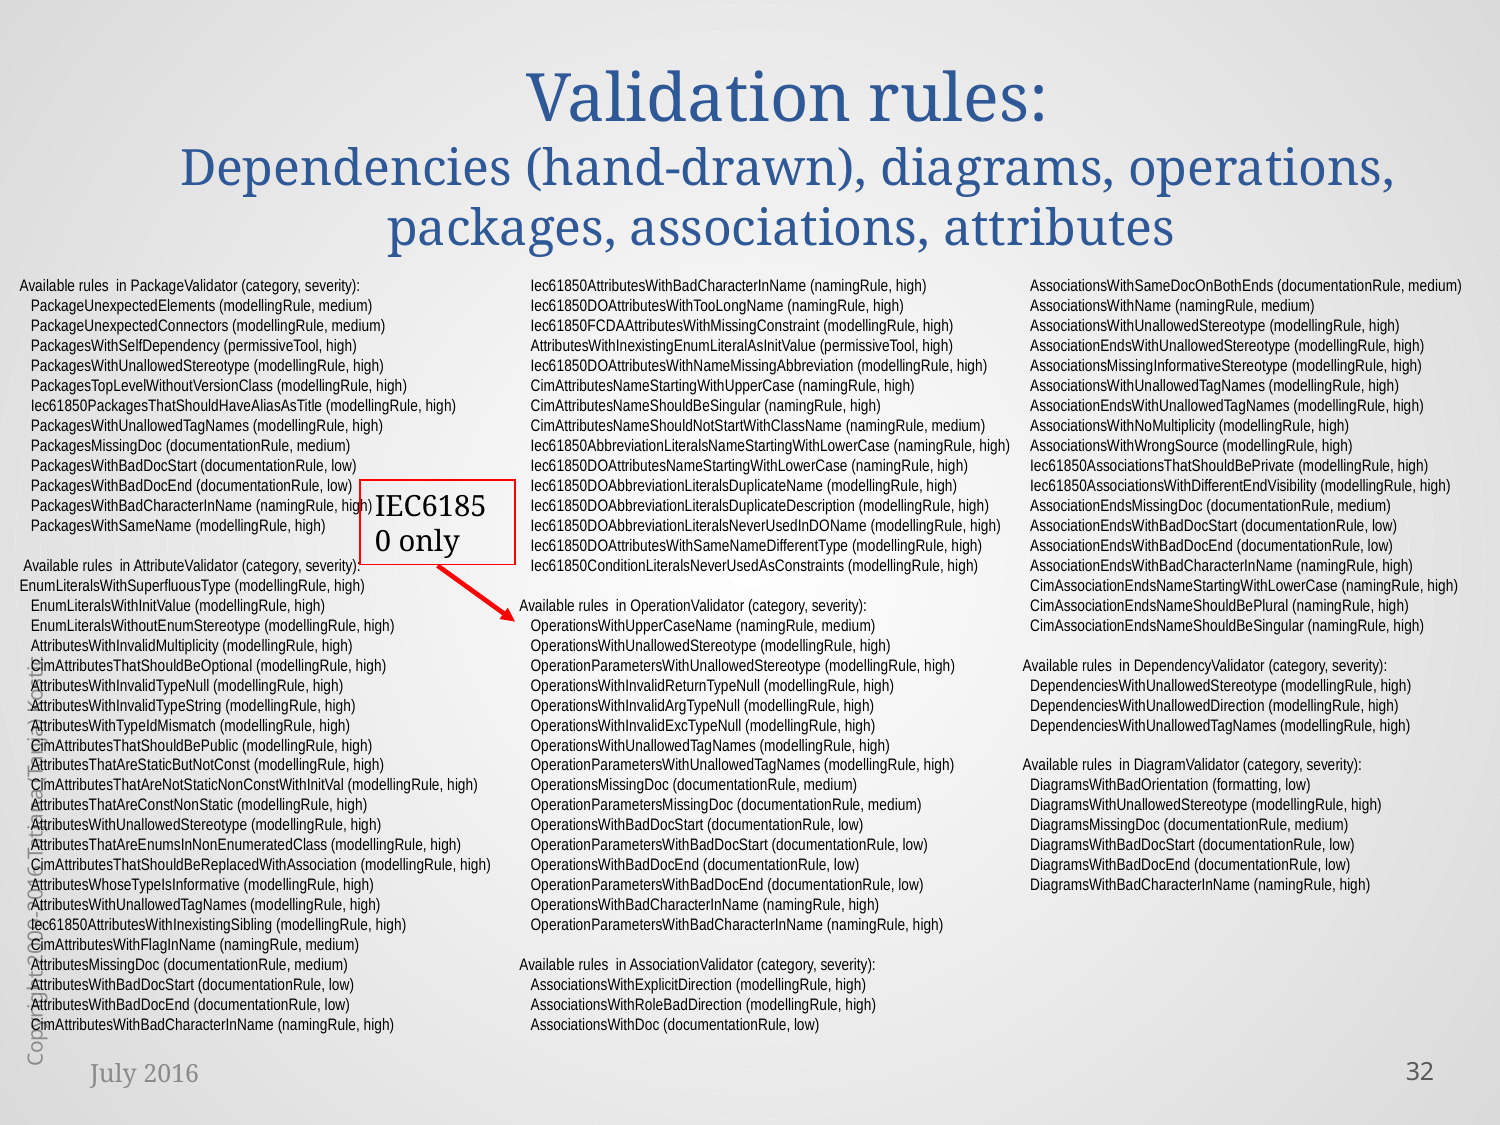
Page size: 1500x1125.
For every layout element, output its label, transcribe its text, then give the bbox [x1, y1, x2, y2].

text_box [359, 479, 516, 622]
footer Copyright 2009-2016 Tatjana (Tanja) Kostic [18, 621, 54, 1101]
slide_number 32 [1401, 1042, 1494, 1103]
title Validation rules: Dependencies (hand-drawn), diagrams, operations, packages, associations, attributes [75, 0, 1500, 263]
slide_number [75, 1042, 313, 1103]
text_box Available rules in PackageValidator (category, severity): PackageUnexpectedElements (modellingRule, medium) PackageUnexpectedConnectors (modellingRule, medium) PackagesWithSelfDependency (permissiveTool, high) PackagesWithUnallowedStereotype (modellingRule, high) PackagesTopLevelWithoutVersionClass (modellingRule, high) Iec61850PackagesThatShouldHaveAliasAsTitle (modellingRule, high) PackagesWithUnallowedTagNames (modellingRule, high) PackagesMissingDoc (documentationRule, medium) PackagesWithBadDocStart (documentationRule, low) PackagesWithBadDocEnd (documentationRule, low) PackagesWithBadCharacterInName (namingRule, high) PackagesWithSameName (modellingRule, high) Available rules in AttributeValidator (category, severity): EnumLiteralsWithSuperfluousType (modellingRule, high) EnumLiteralsWithInitValue (modellingRule, high) EnumLiteralsWithoutEnumStereotype (modellingRule, high) AttributesWithInvalidMultiplicity (modellingRule, high) CimAttributesThatShouldBeOptional (modellingRule, high) AttributesWithInvalidTypeNull (modellingRule, high) AttributesWithInvalidTypeString (modellingRule, high) AttributesWithTypeIdMismatch (modellingRule, high) CimAttributesThatShouldBePublic (modellingRule, high) AttributesThatAreStaticButNotConst (modellingRule, high) CimAttributesThatAreNotStaticNonConstWithInitVal (modellingRule, high) AttributesThatAreConstNonStatic (modellingRule, high) AttributesWithUnallowedStereotype (modellingRule, high) AttributesThatAreEnumsInNonEnumeratedClass (modellingRule, high) CimAttributesThatShouldBeReplacedWithAssociation (modellingRule, high) AttributesWhoseTypeIsInformative (modellingRule, high) AttributesWithUnallowedTagNames (modellingRule, high) Iec61850AttributesWithInexistingSibling (modellingRule, high) CimAttributesWithFlagInName (namingRule, medium) AttributesMissingDoc (documentationRule, medium) AttributesWithBadDocStart (documentationRule, low) AttributesWithBadDocEnd (documentationRule, low) CimAttributesWithBadCharacterInName (namingRule, high) Iec61850AttributesWithBadCharacterInName (namingRule, high) Iec61850DOAttributesWithTooLongName (namingRule, high) Iec61850FCDAAttributesWithMissingConstraint (modellingRule, high) AttributesWithInexistingEnumLiteralAsInitValue (permissiveTool, high) Iec61850DOAttributesWithNameMissingAbbreviation (modellingRule, high) CimAttributesNameStartingWithUpperCase (namingRule, high) CimAttributesNameShouldBeSingular (namingRule, high) CimAttributesNameShouldNotStartWithClassName (namingRule, medium) Iec61850AbbreviationLiteralsNameStartingWithLowerCase (namingRule, high) Iec61850DOAttributesNameStartingWithLowerCase (namingRule, high) Iec61850DOAbbreviationLiteralsDuplicateName (modellingRule, high) Iec61850DOAbbreviationLiteralsDuplicateDescription (modellingRule, high) Iec61850DOAbbreviationLiteralsNeverUsedInDOName (modellingRule, high) Iec61850DOAttributesWithSameNameDifferentType (modellingRule, high) Iec61850ConditionLiteralsNeverUsedAsConstraints (modellingRule, high) Available rules in OperationValidator (category, severity): OperationsWithUpperCaseName (namingRule, medium) OperationsWithUnallowedStereotype (modellingRule, high) OperationParametersWithUnallowedStereotype (modellingRule, high) OperationsWithInvalidReturnTypeNull (modellingRule, high) OperationsWithInvalidArgTypeNull (modellingRule, high) OperationsWithInvalidExcTypeNull (modellingRule, high) OperationsWithUnallowedTagNames (modellingRule, high) OperationParametersWithUnallowedTagNames (modellingRule, high) OperationsMissingDoc (documentationRule, medium) OperationParametersMissingDoc (documentationRule, medium) OperationsWithBadDocStart (documentationRule, low) OperationParametersWithBadDocStart (documentationRule, low) OperationsWithBadDocEnd (documentationRule, low) OperationParametersWithBadDocEnd (documentationRule, low) OperationsWithBadCharacterInName (namingRule, high) OperationParametersWithBadCharacterInName (namingRule, high) Available rules in AssociationValidator (category, severity): AssociationsWithExplicitDirection (modellingRule, high) AssociationsWithRoleBadDirection (modellingRule, high) AssociationsWithDoc (documentationRule, low) AssociationsWithSameDocOnBothEnds (documentationRule, medium) AssociationsWithName (namingRule, medium) AssociationsWithUnallowedStereotype (modellingRule, high) AssociationEndsWithUnallowedStereotype (modellingRule, high) AssociationsMissingInformativeStereotype (modellingRule, high) AssociationsWithUnallowedTagNames (modellingRule, high) AssociationEndsWithUnallowedTagNames (modellingRule, high) AssociationsWithNoMultiplicity (modellingRule, high) AssociationsWithWrongSource (modellingRule, high) Iec61850AssociationsThatShouldBePrivate (modellingRule, high) Iec61850AssociationsWithDifferentEndVisibility (modellingRule, high) AssociationEndsMissingDoc (documentationRule, medium) AssociationEndsWithBadDocStart (documentationRule, low) AssociationEndsWithBadDocEnd (documentationRule, low) AssociationEndsWithBadCharacterInName (namingRule, high) CimAssociationEndsNameStartingWithLowerCase (namingRule, high) CimAssociationEndsNameShouldBePlural (namingRule, high) CimAssociationEndsNameShouldBeSingular (namingRule, high) Available rules in DependencyValidator (category, severity): DependenciesWithUnallowedStereotype (modellingRule, high) DependenciesWithUnallowedDirection (modellingRule, high) DependenciesWithUnallowedTagNames (modellingRule, high) Available rules in DiagramValidator (category, severity): DiagramsWithBadOrientation (formatting, low) DiagramsWithUnallowedStereotype (modellingRule, high) DiagramsMissingDoc (documentationRule, medium) DiagramsWithBadDocStart (documentationRule, low) DiagramsWithBadDocEnd (documentationRule, low) DiagramsWithBadCharacterInName (namingRule, high) [1, 267, 1500, 1055]
